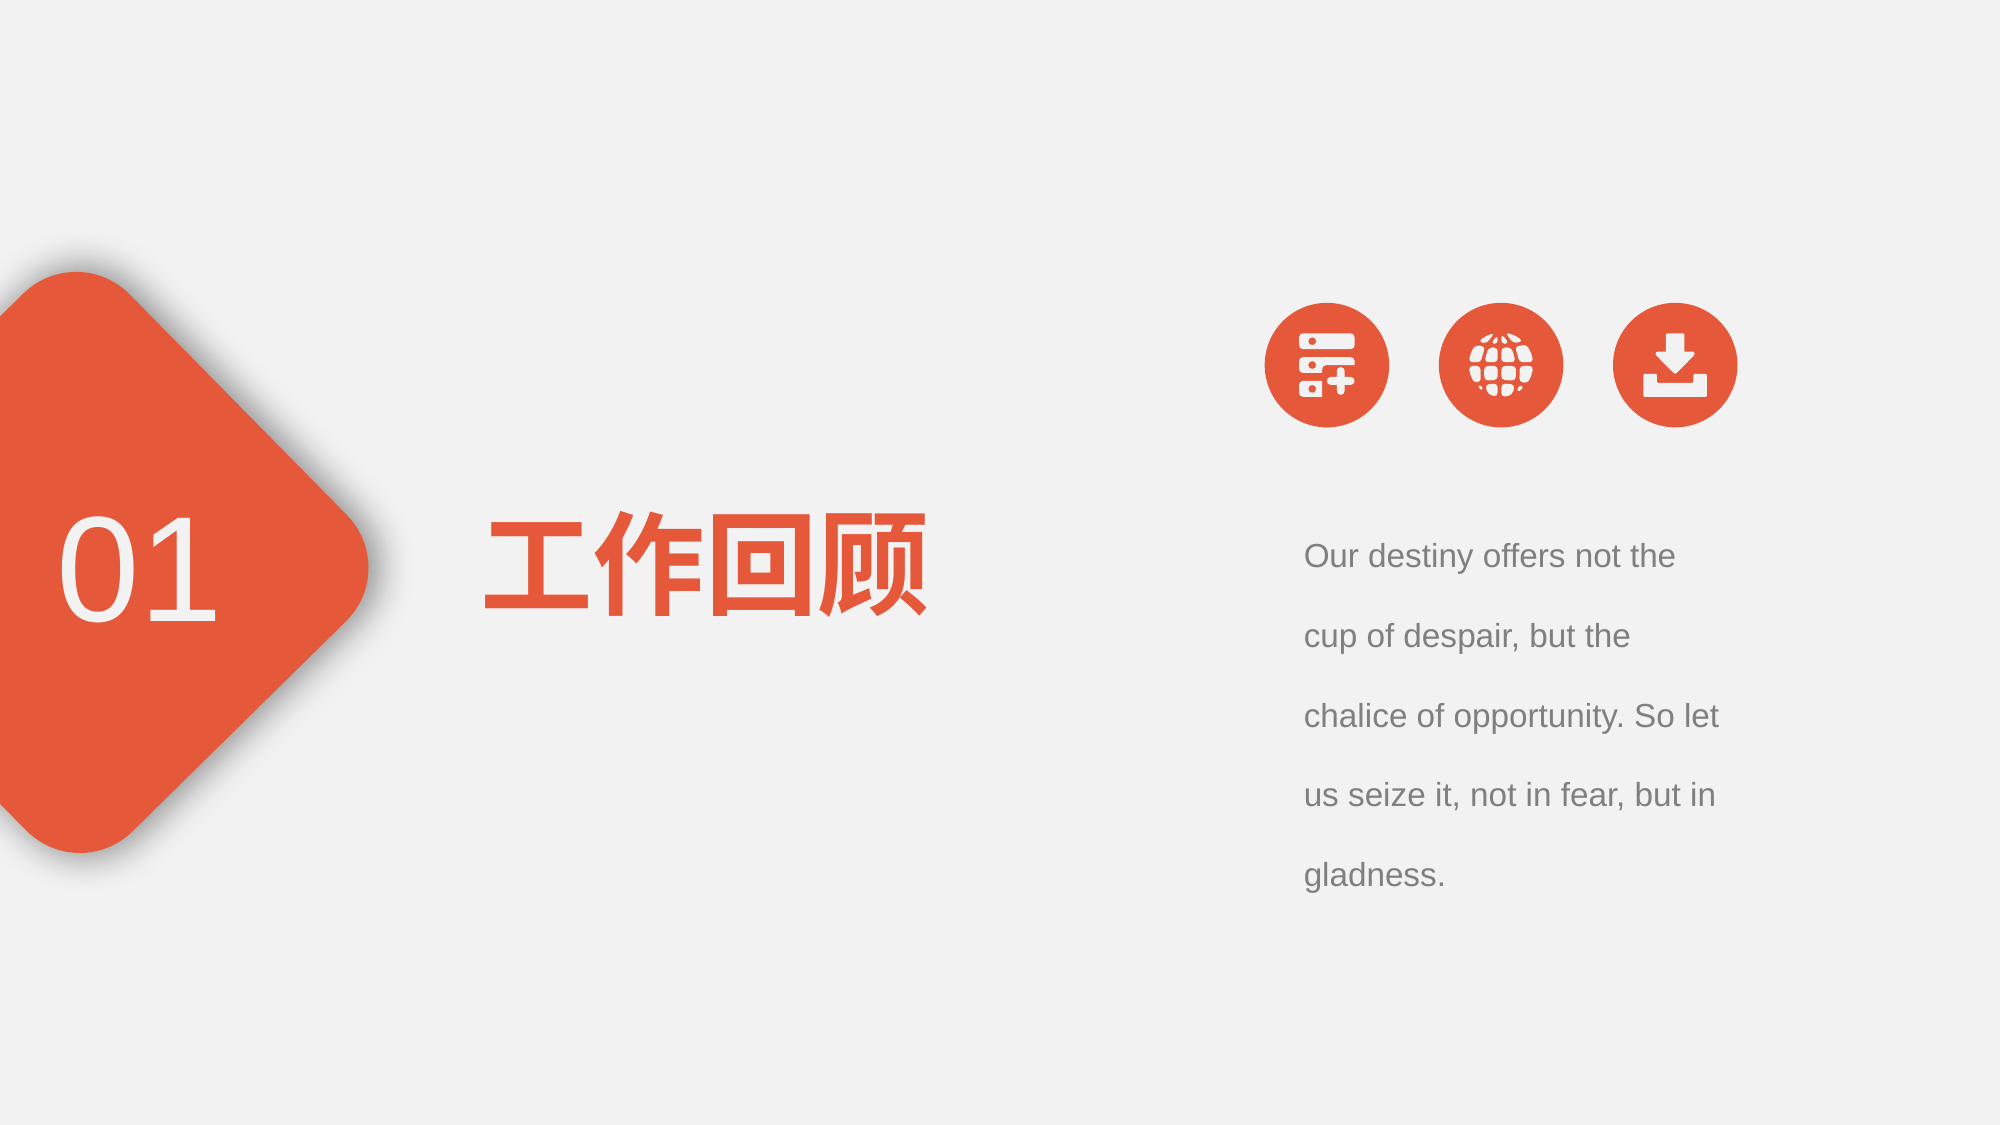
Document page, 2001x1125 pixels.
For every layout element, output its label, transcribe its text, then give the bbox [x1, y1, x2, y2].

text_box Our destiny offers not the cup of despair, but the chalice of opportunity. So let us seize it, not in fear, but in gladness. [1289, 486, 1744, 901]
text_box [1264, 302, 1738, 428]
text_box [0, 332, 303, 793]
text_box 工作回顾 [465, 486, 946, 637]
